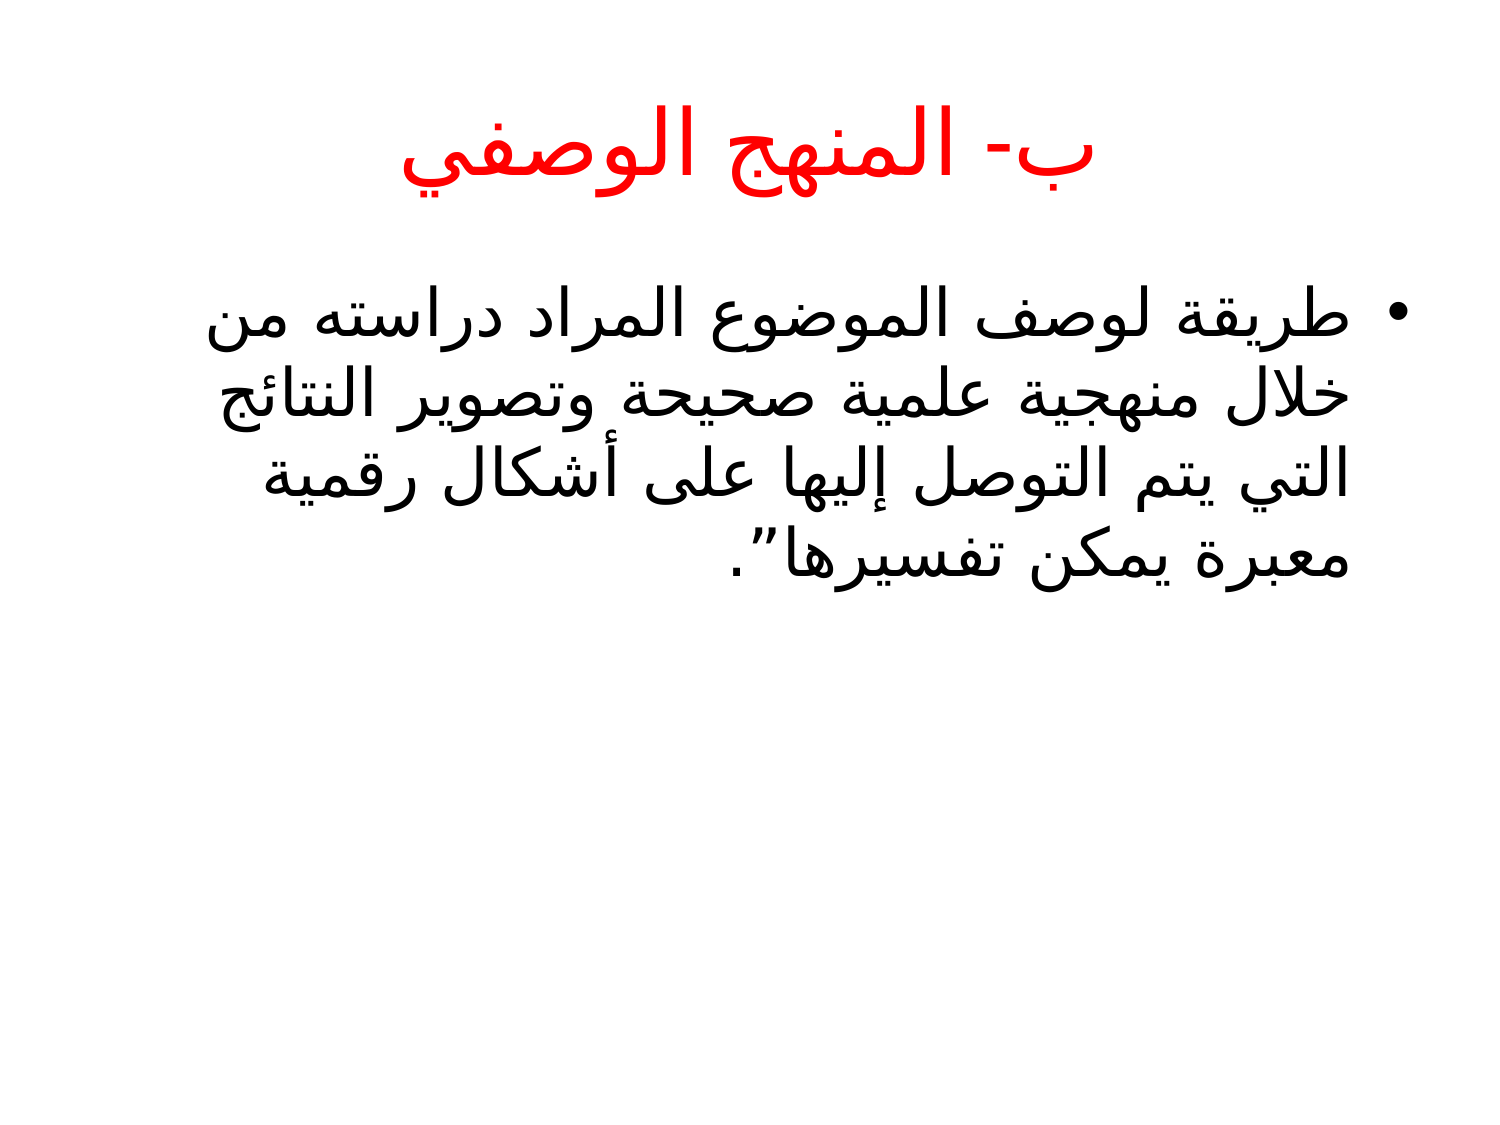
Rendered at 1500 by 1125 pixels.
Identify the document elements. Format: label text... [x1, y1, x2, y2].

title ب- المنهج الوصفي [75, 45, 1425, 233]
list طريقة لوصف الموضوع المراد دراسته من خلال منهجية علمية صحيحة وتصوير النتائج التي يتم التوصل إليها على أشكال رقمية معبرة يمكن تفسيرها”. [75, 262, 1425, 1005]
